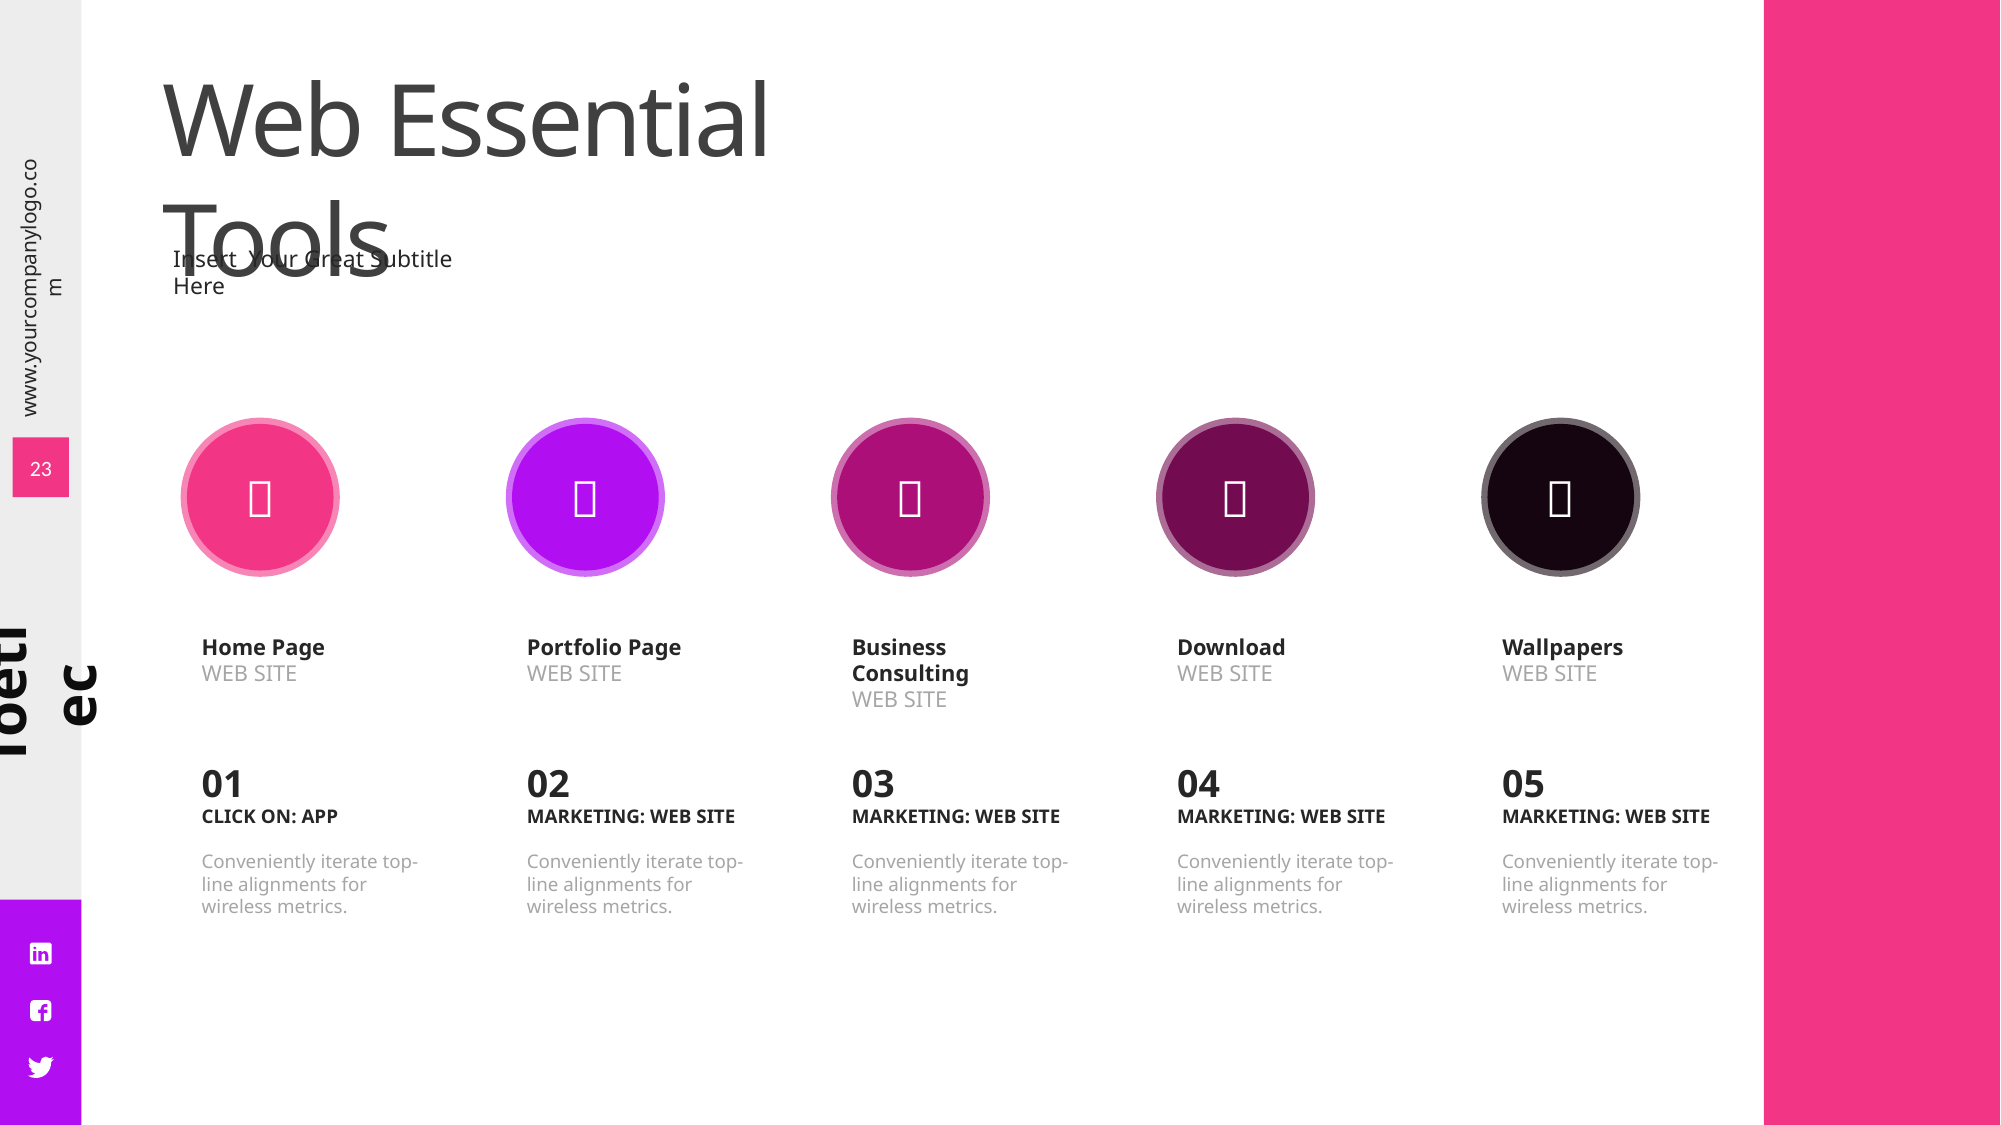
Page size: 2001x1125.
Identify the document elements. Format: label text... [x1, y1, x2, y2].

text_box 03 MARKETING: WEB SITE Conveniently iterate top-line alignments for wireless metrics. [837, 752, 1091, 926]
text_box [1763, 0, 2000, 1125]
slide_number 23 [12, 437, 69, 498]
text_box Web Essential Tools [147, 116, 1028, 236]
text_box  [836, 422, 985, 572]
text_box Wallpapers WEB SITE [1487, 626, 1717, 694]
text_box Home Page WEB SITE [186, 626, 416, 694]
text_box  [1161, 422, 1310, 572]
text_box 02 MARKETING: WEB SITE Conveniently iterate top-line alignments for wireless metrics. [512, 752, 766, 926]
text_box Business Consulting WEB SITE [837, 626, 1066, 720]
text_box  [1486, 422, 1636, 572]
text_box Insert Your Great Subtitle Here [158, 237, 512, 307]
text_box  [185, 422, 335, 572]
text_box  [511, 422, 660, 572]
text_box 04 MARKETING: WEB SITE Conveniently iterate top-line alignments for wireless metrics. [1162, 752, 1416, 926]
text_box 01 CLICK ON: APP Conveniently iterate top-line alignments for wireless metrics. [186, 752, 441, 926]
text_box 05 MARKETING: WEB SITE Conveniently iterate top-line alignments for wireless metrics. [1487, 752, 1741, 926]
text_box Portfolio Page WEB SITE [512, 626, 741, 694]
text_box Download WEB SITE [1162, 626, 1391, 694]
